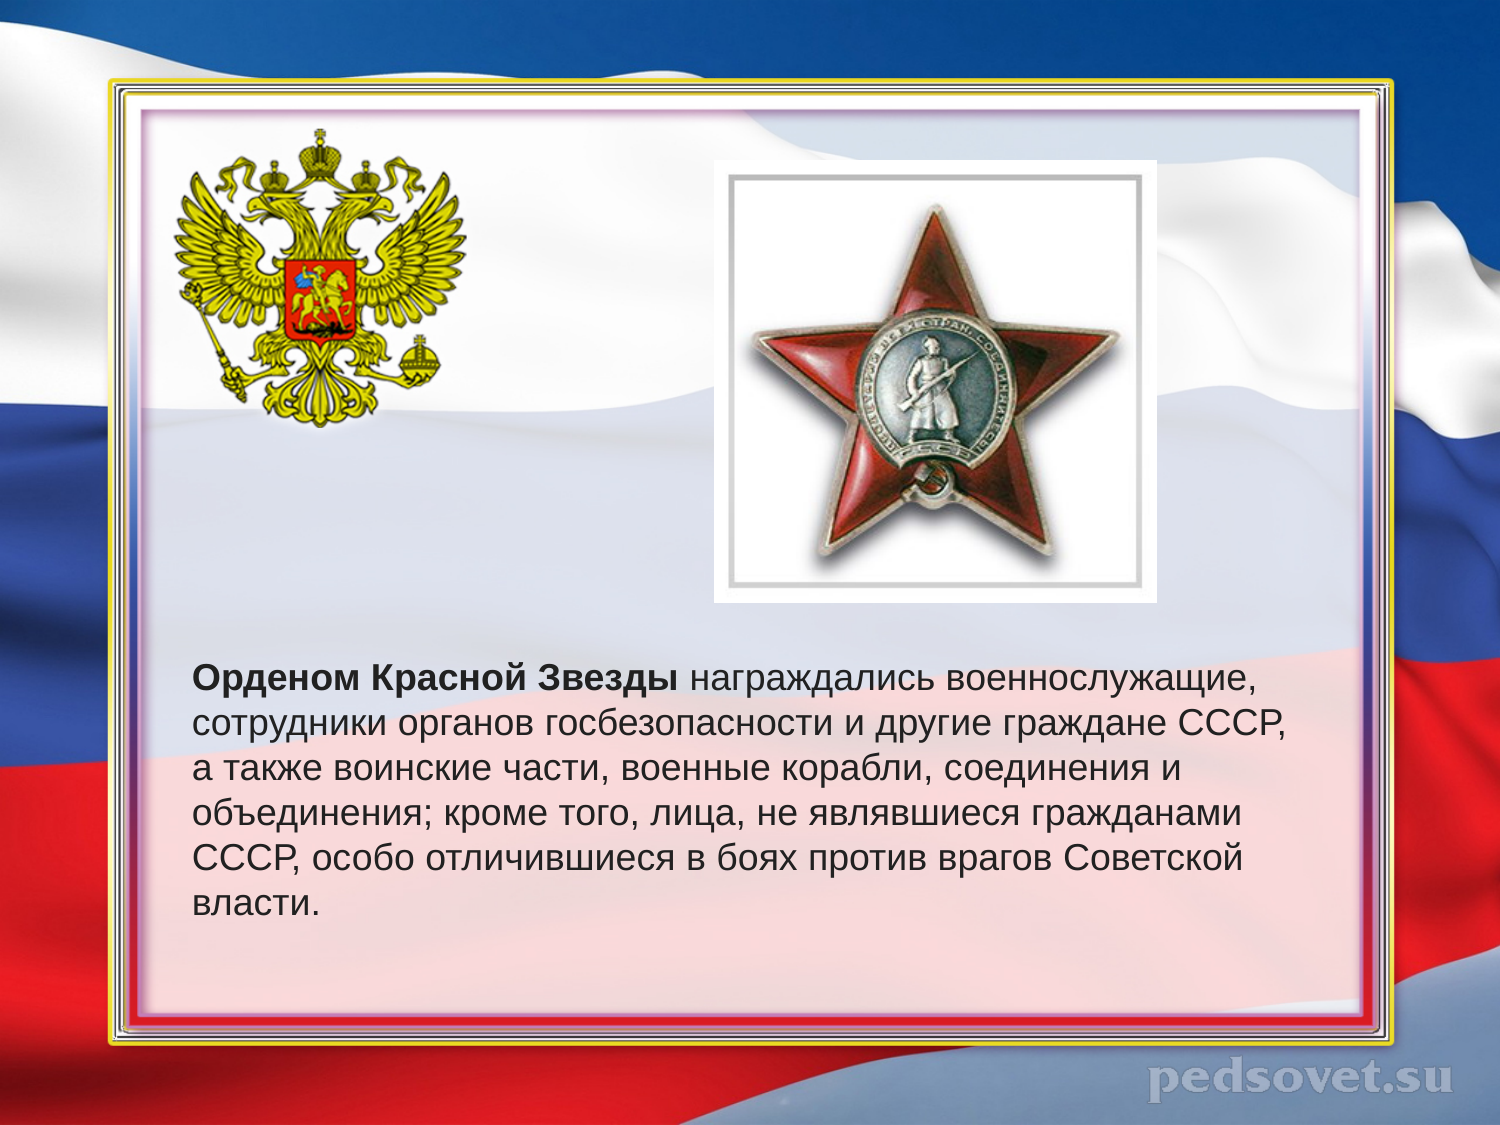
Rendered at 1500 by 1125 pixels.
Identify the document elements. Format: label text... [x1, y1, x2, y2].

picture [0, 0, 1500, 1125]
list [714, 160, 1157, 603]
text_box Орденом Красной Звезды награждались военнослужащие, сотрудники органов госбезопасности и другие граждане СССР, а также воинские части, военные корабли, соединения и объединения; кроме того, лица, не являвшиеся гражданами СССР, особо отличившиеся в боях против врагов Советской власти. [177, 645, 1323, 930]
